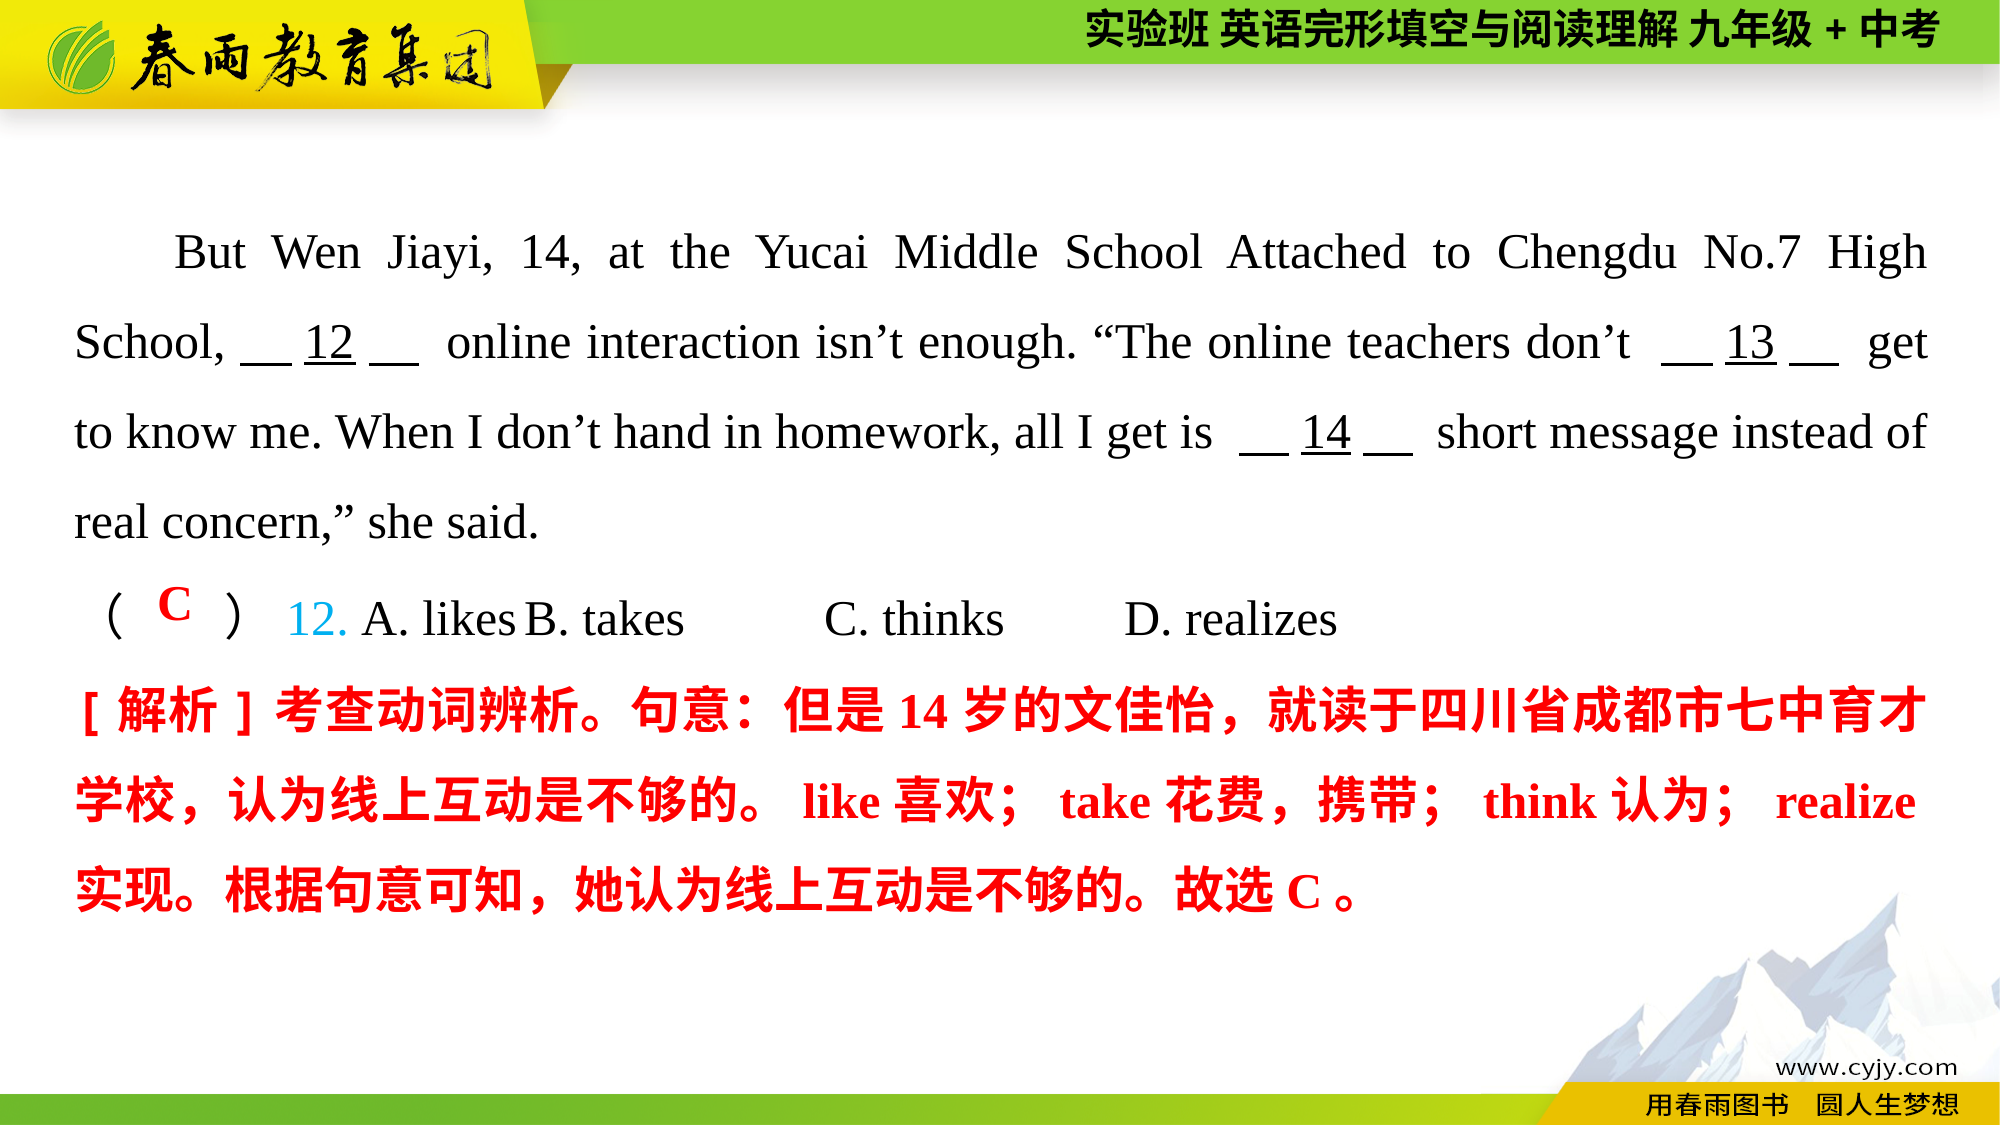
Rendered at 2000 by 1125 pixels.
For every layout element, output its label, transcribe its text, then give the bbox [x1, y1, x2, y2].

list But Wen Jiayi, 14, at the Yucai Middle School Attached to Chengdu No.7 High School, 12 online interaction isn’t enough. “The online teachers don’t 13 get to know me. When I don’t hand in homework, all I get is 14 short message instead of real concern,” she said. [59, 181, 1944, 547]
text_box [解析]考查动词辨析。句意：但是14岁的文佳怡，就读于四川省成都市七中育才学校，认为线上互动是不够的。like喜欢；take花费，携带；think认为；realize实现。根据句意可知，她认为线上互动是不够的。故选C。 [59, 653, 1944, 926]
text_box C [142, 563, 208, 639]
picture [0, 0, 2000, 1125]
text_box （ ）12. A. likes B. takes C. thinks D. realizes [59, 547, 1944, 653]
